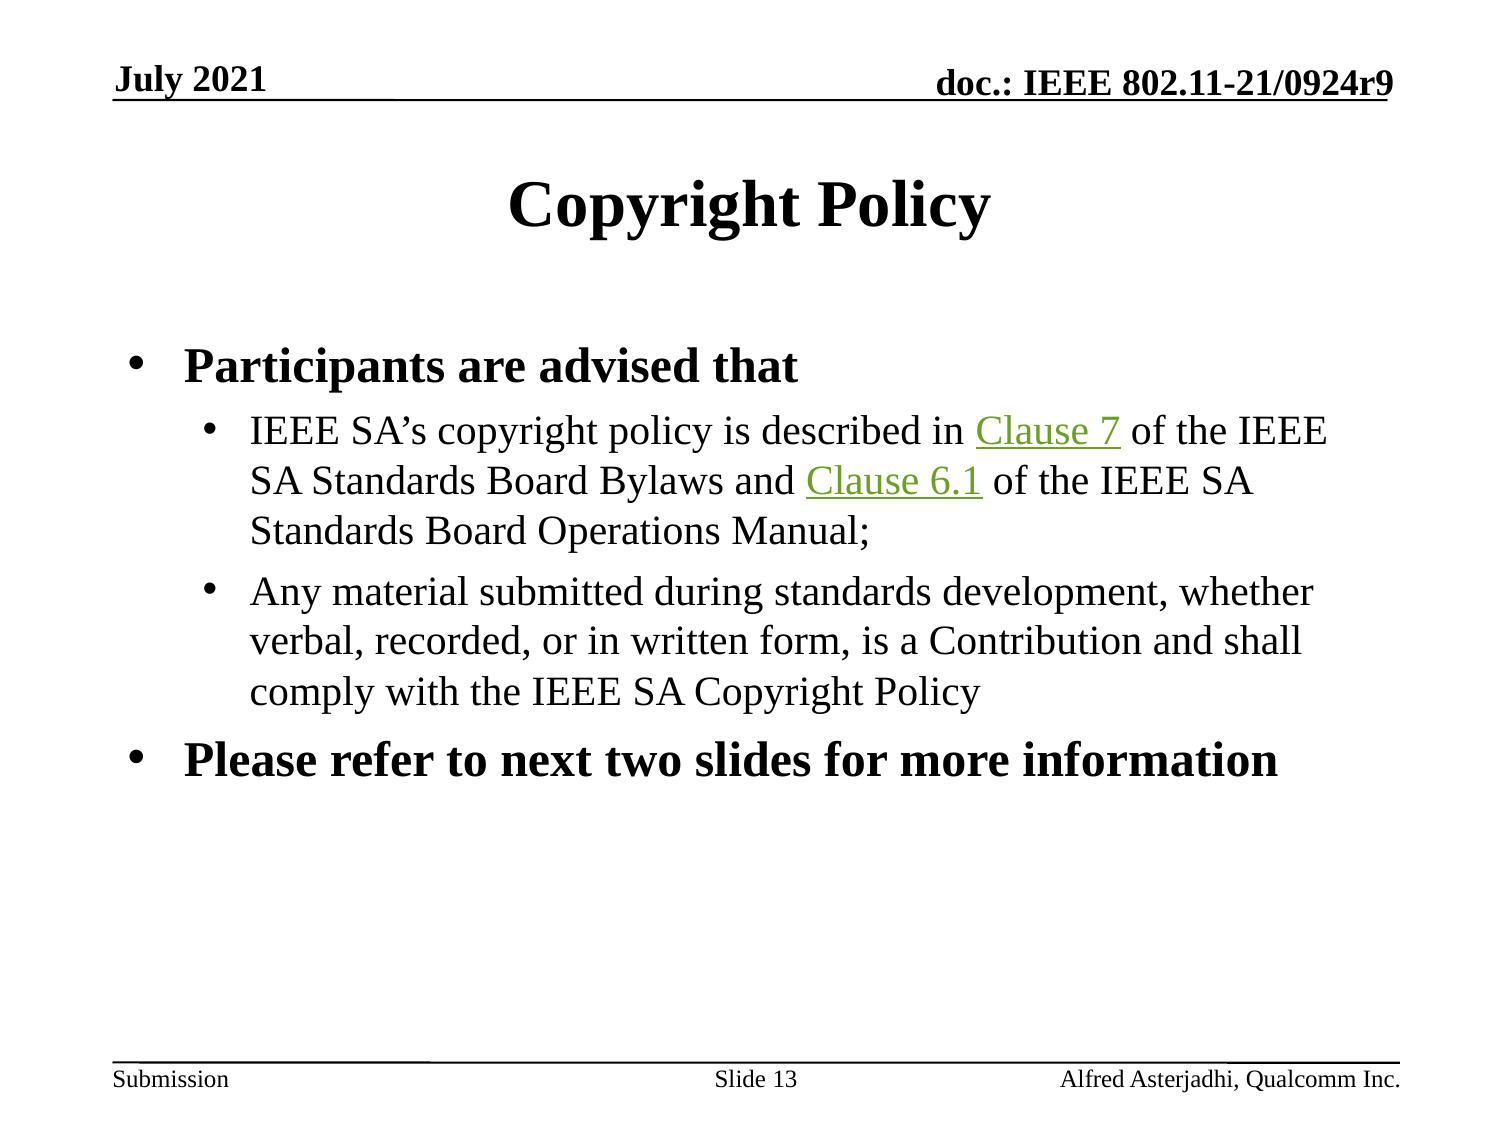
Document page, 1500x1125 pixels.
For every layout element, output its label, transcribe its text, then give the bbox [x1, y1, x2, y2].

footer Alfred Asterjadhi, Qualcomm Inc. [878, 1061, 1402, 1093]
slide_number Slide 13 [712, 1061, 800, 1123]
list Participants are advised that IEEE SA’s copyright policy is described in Clause 7 of the IEEE SA Standards Board Bylaws and Clause 6.1 of the IEEE SA Standards Board Operations Manual; Any material submitted during standards development, whether verbal, recorded, or in written form, is a Contribution and shall comply with the IEEE SA Copyright Policy Please refer to next two slides for more information [112, 324, 1388, 1000]
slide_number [114, 54, 423, 100]
title Copyright Policy [112, 112, 1388, 288]
